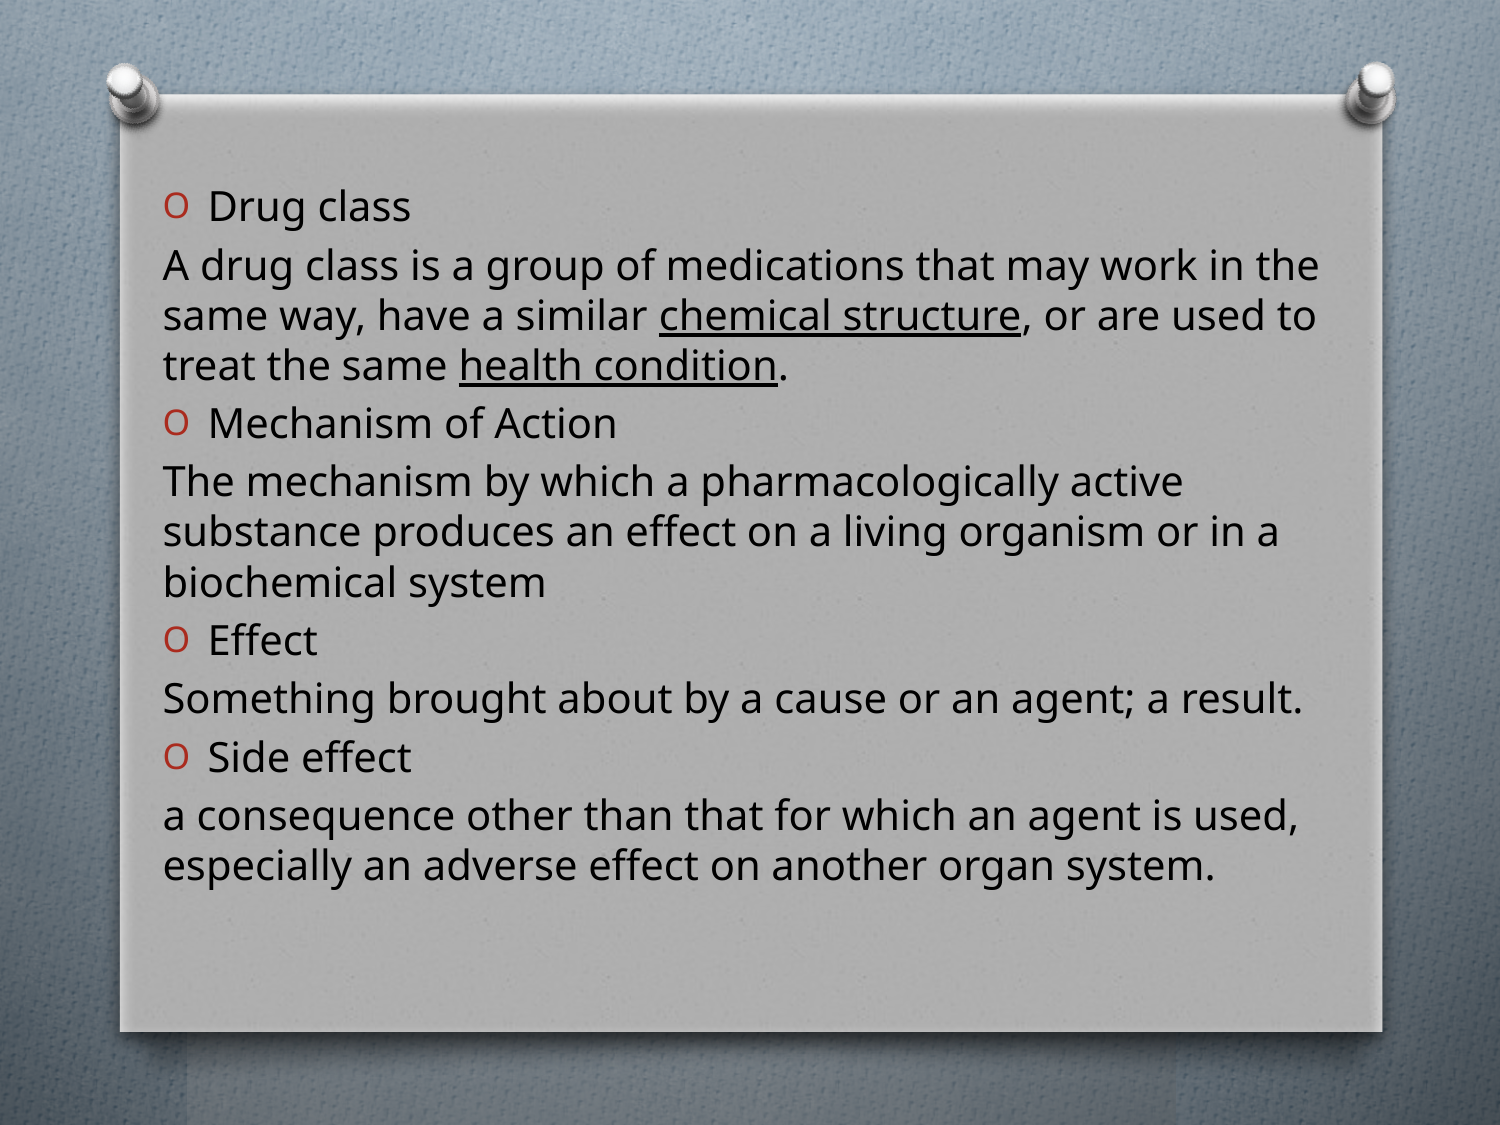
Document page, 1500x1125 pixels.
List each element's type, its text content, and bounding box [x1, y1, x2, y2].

picture [75, 29, 198, 153]
picture [1317, 35, 1439, 156]
list Drug class A drug class is a group of medications that may work in the same way, have a similar chemical structure, or are used to treat the same health condition. Mechanism of Action The mechanism by which a pharmacologically active substance produces an effect on a living organism or in a biochemical system Effect Something brought about by a cause or an agent; a result. Side effect a consequence other than that for which an agent is used, especially an adverse effect on another organ system. [147, 172, 1353, 1059]
